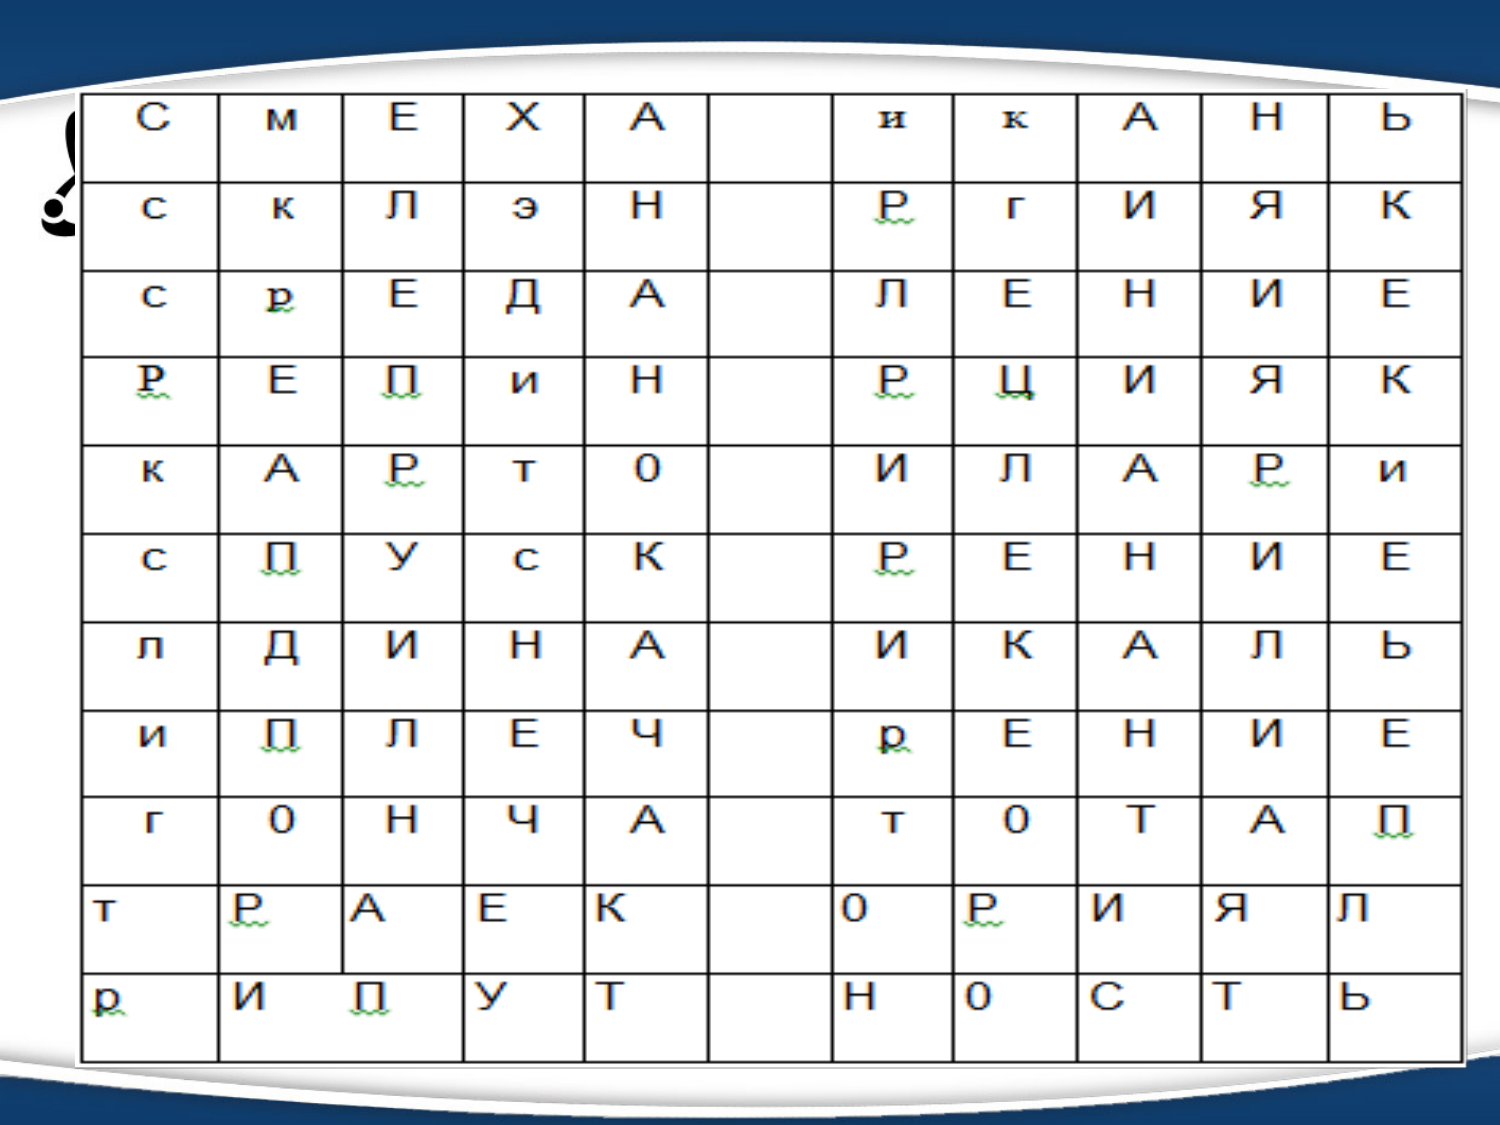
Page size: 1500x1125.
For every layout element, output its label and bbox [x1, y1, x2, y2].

list [74, 89, 1471, 1071]
picture [0, 0, 1500, 1125]
